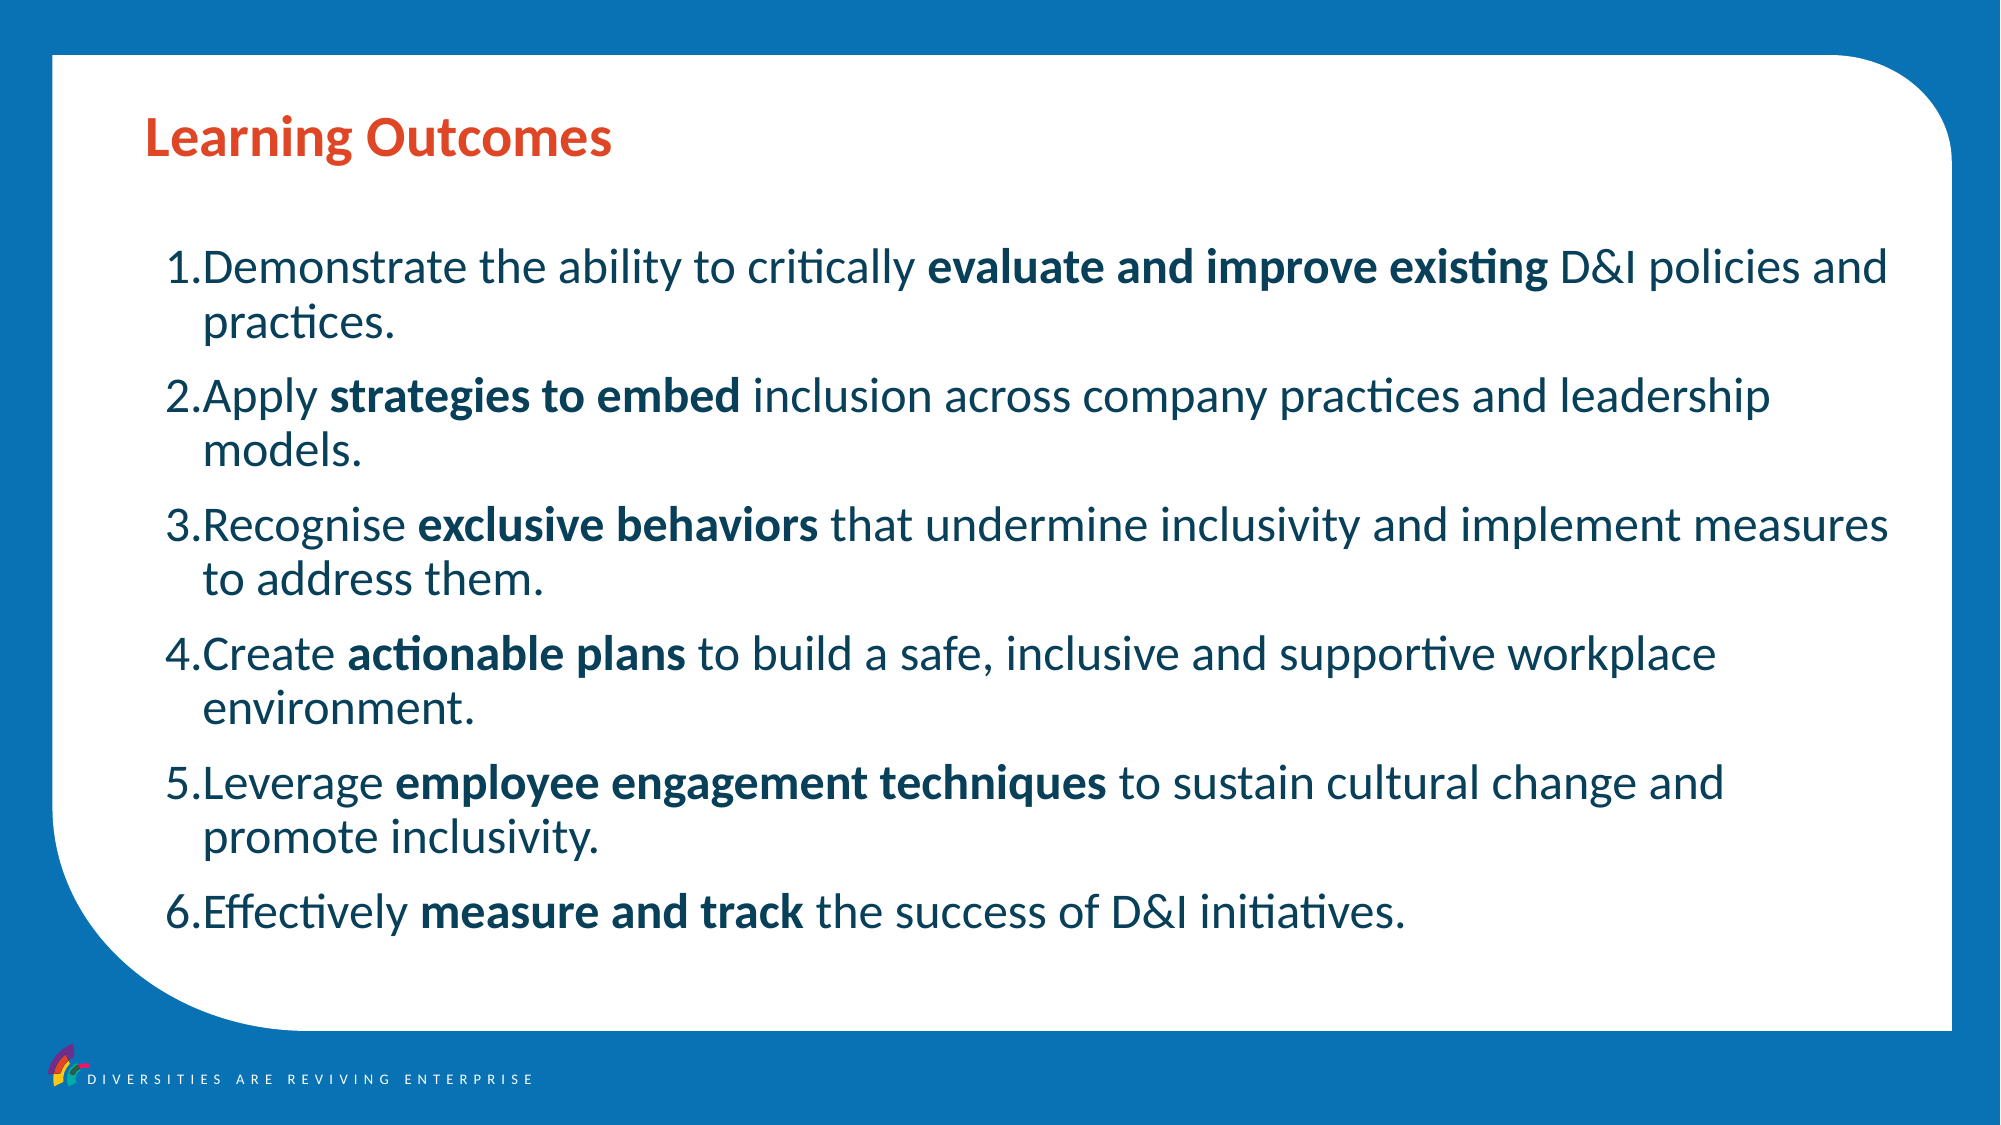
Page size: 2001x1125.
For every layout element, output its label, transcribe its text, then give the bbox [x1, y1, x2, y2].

list Learning Outcomes [130, 98, 1869, 231]
list Demonstrate the ability to critically evaluate and improve existing D&I policies and practices. Apply strategies to embed inclusion across company practices and leadership models. Recognise exclusive behaviors that undermine inclusivity and implement measures to address them. Create actionable plans to build a safe, inclusive and supportive workplace environment. Leverage employee engagement techniques to sustain cultural change and promote inclusivity. Effectively measure and track the success of D&I initiatives. [150, 233, 1927, 865]
